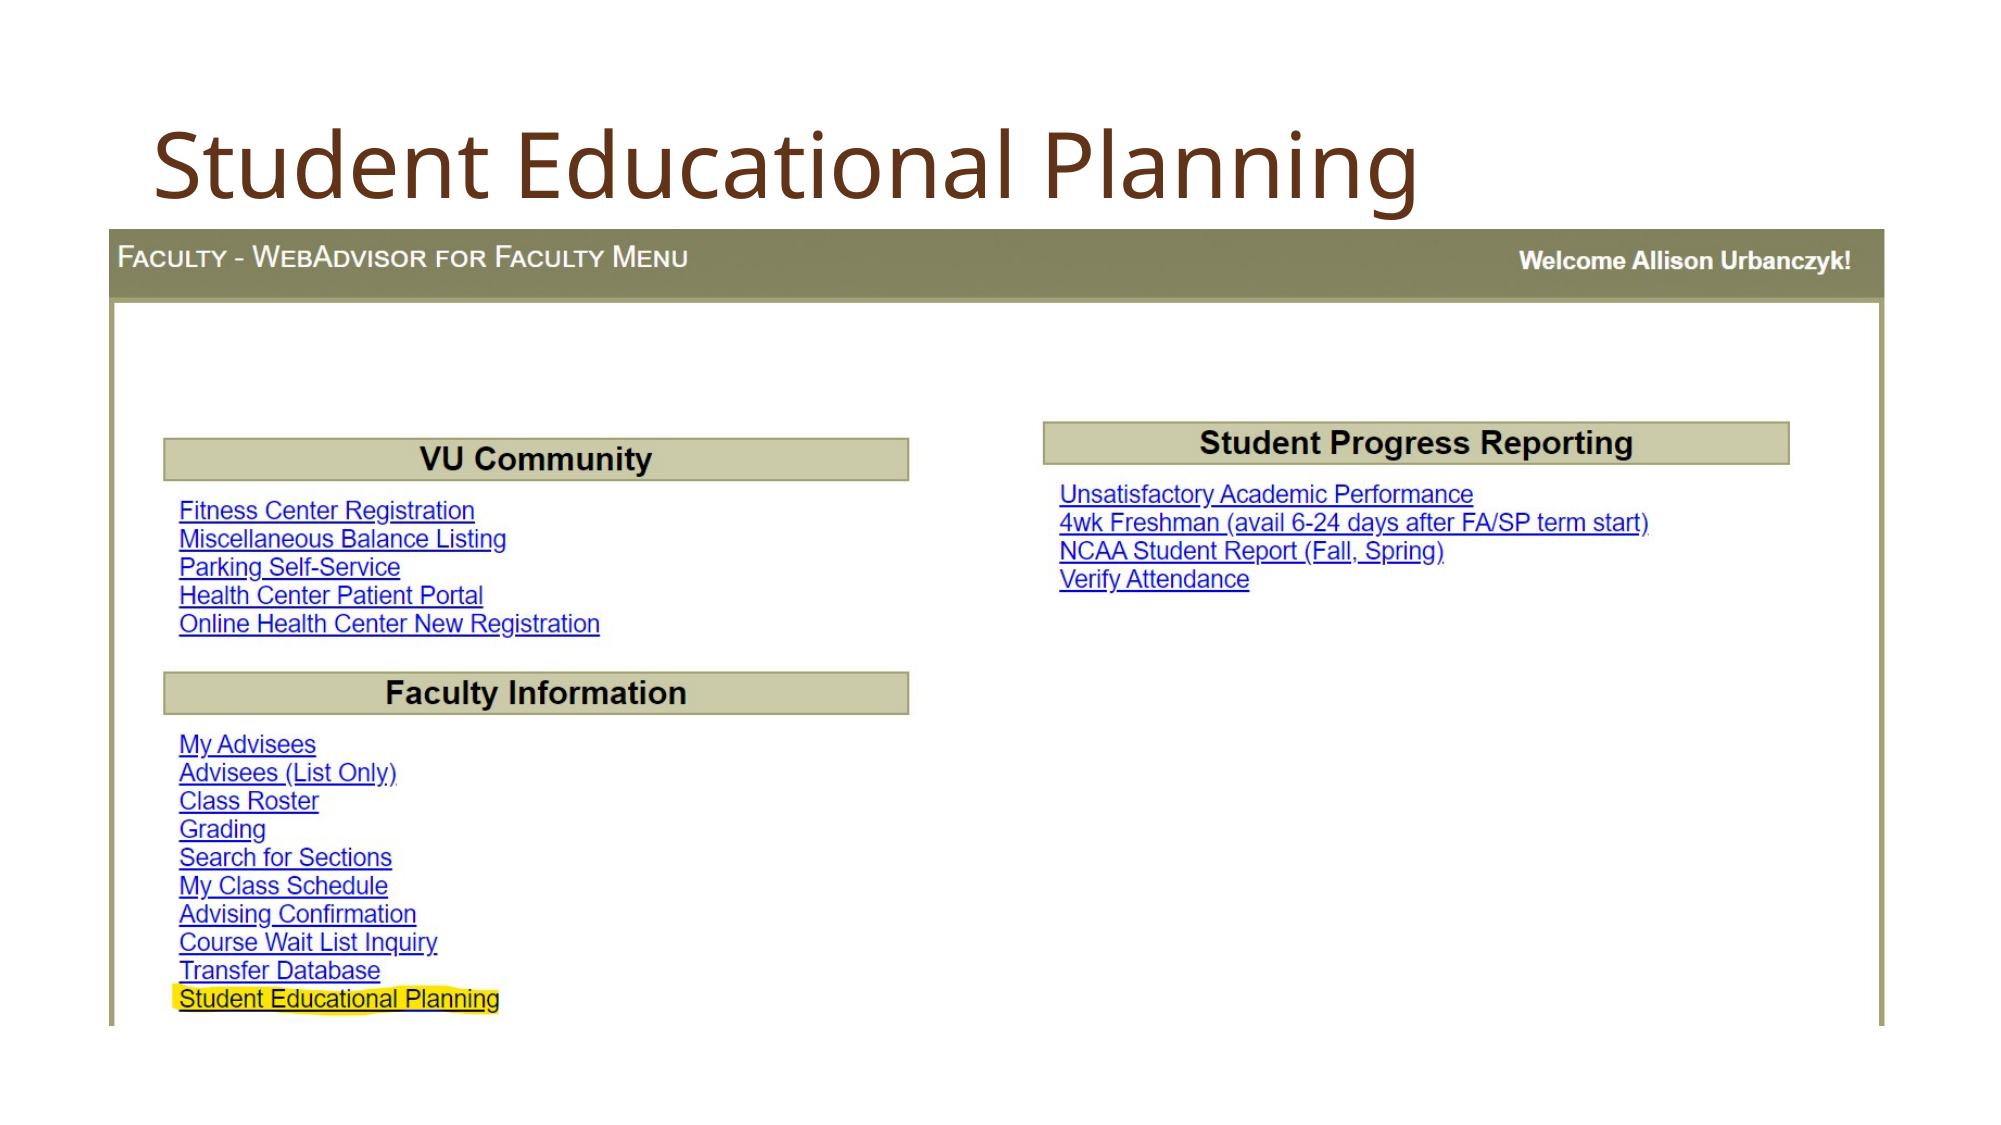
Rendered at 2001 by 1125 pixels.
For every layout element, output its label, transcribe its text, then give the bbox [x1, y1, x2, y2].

title Student Educational Planning [137, 59, 1863, 229]
picture [108, 229, 1891, 1026]
